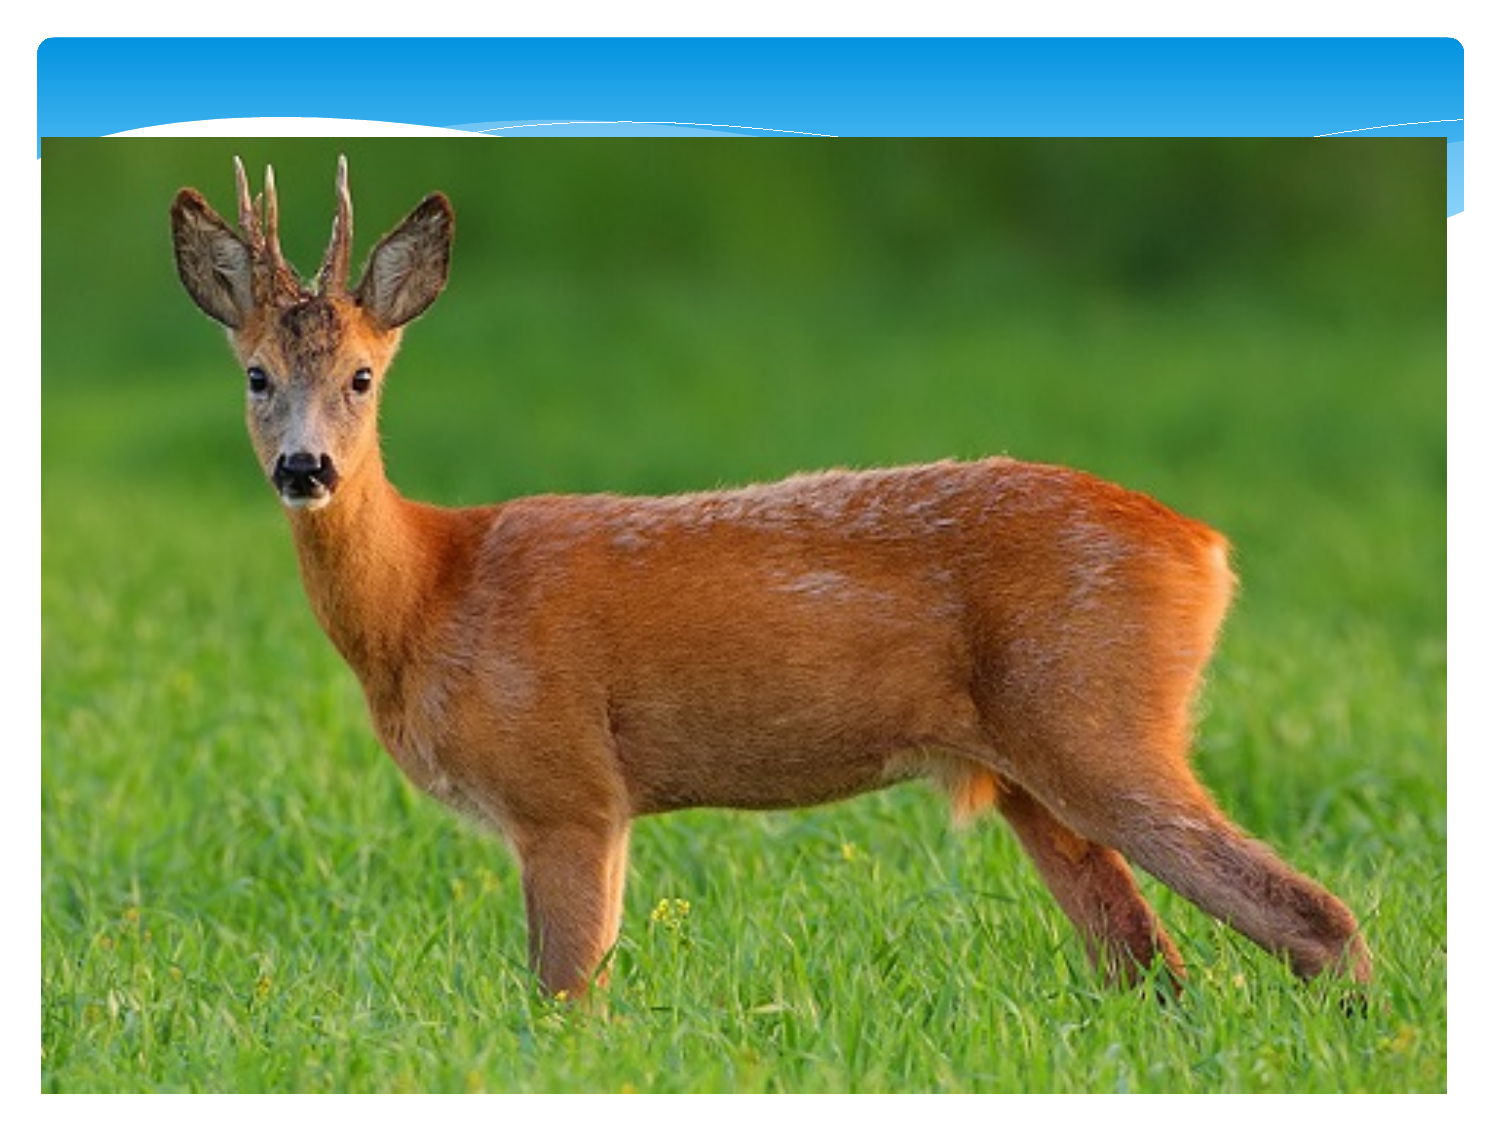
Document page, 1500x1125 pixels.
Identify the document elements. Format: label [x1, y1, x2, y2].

picture [41, 136, 1448, 1095]
